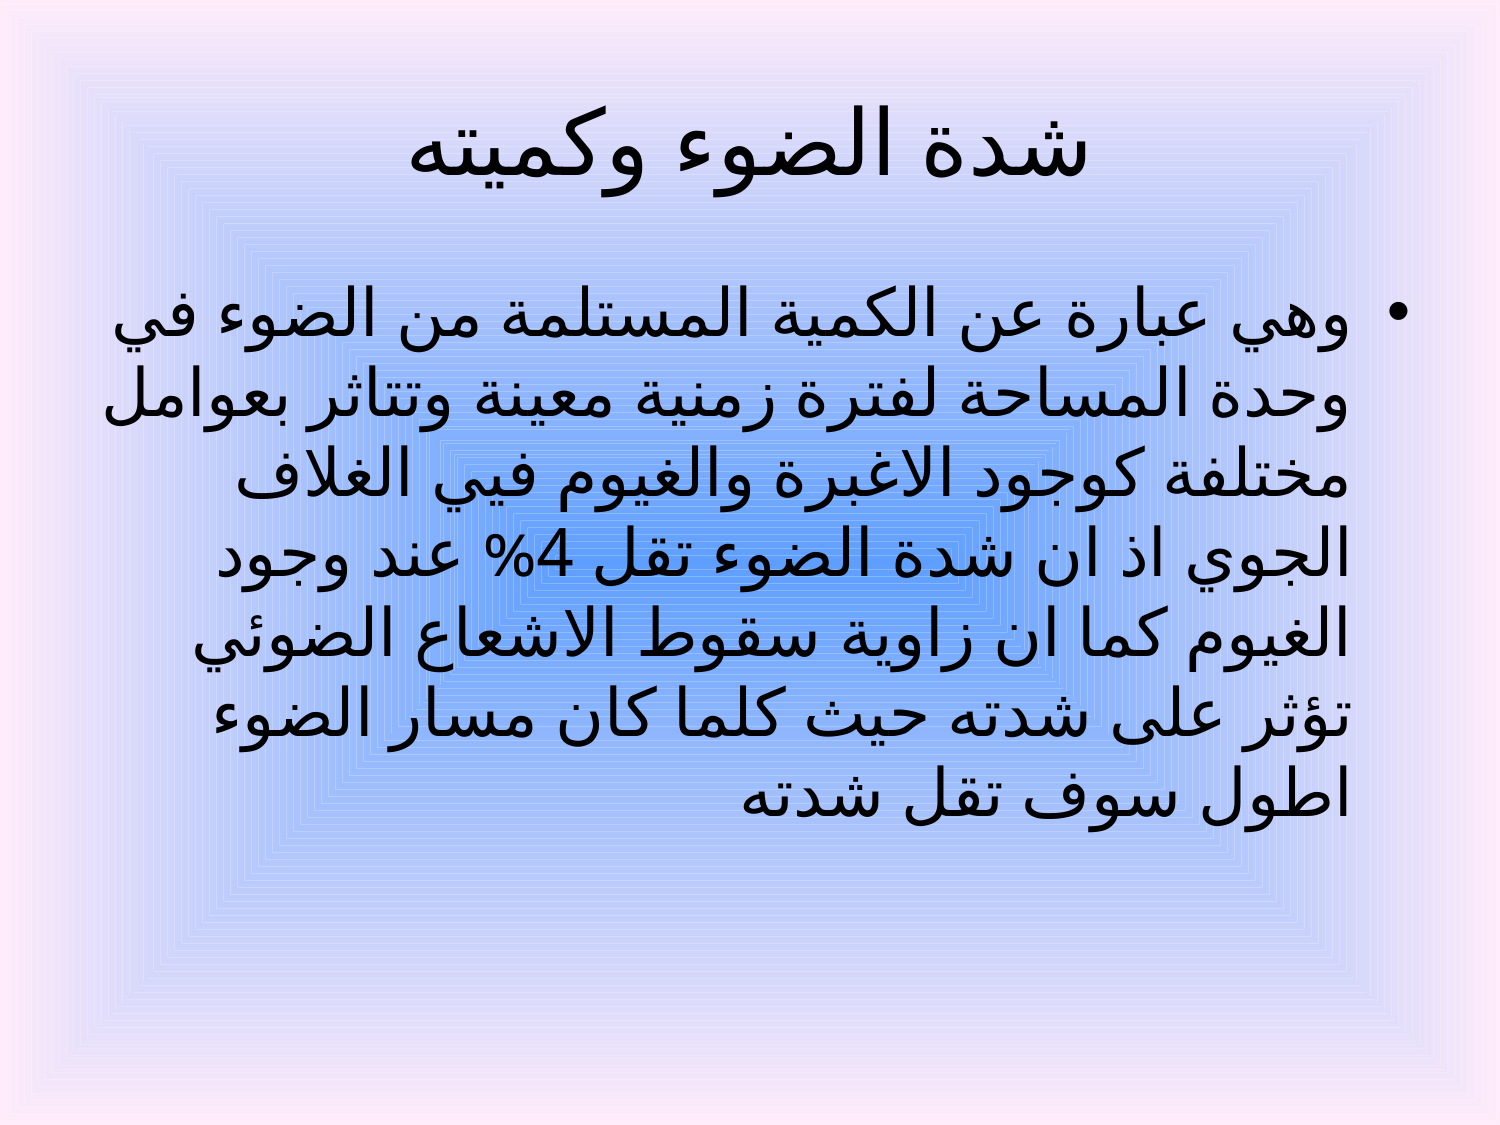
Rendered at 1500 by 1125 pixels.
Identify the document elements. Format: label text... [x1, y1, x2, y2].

list وهي عبارة عن الكمية المستلمة من الضوء في وحدة المساحة لفترة زمنية معينة وتتاثر بعوامل مختلفة كوجود الاغبرة والغيوم فيي الغلاف الجوي اذ ان شدة الضوء تقل 4% عند وجود الغيوم كما ان زاوية سقوط الاشعاع الضوئي تؤثر على شدته حيث كلما كان مسار الضوء اطول سوف تقل شدته [75, 262, 1425, 1005]
title شدة الضوء وكميته [75, 45, 1425, 233]
